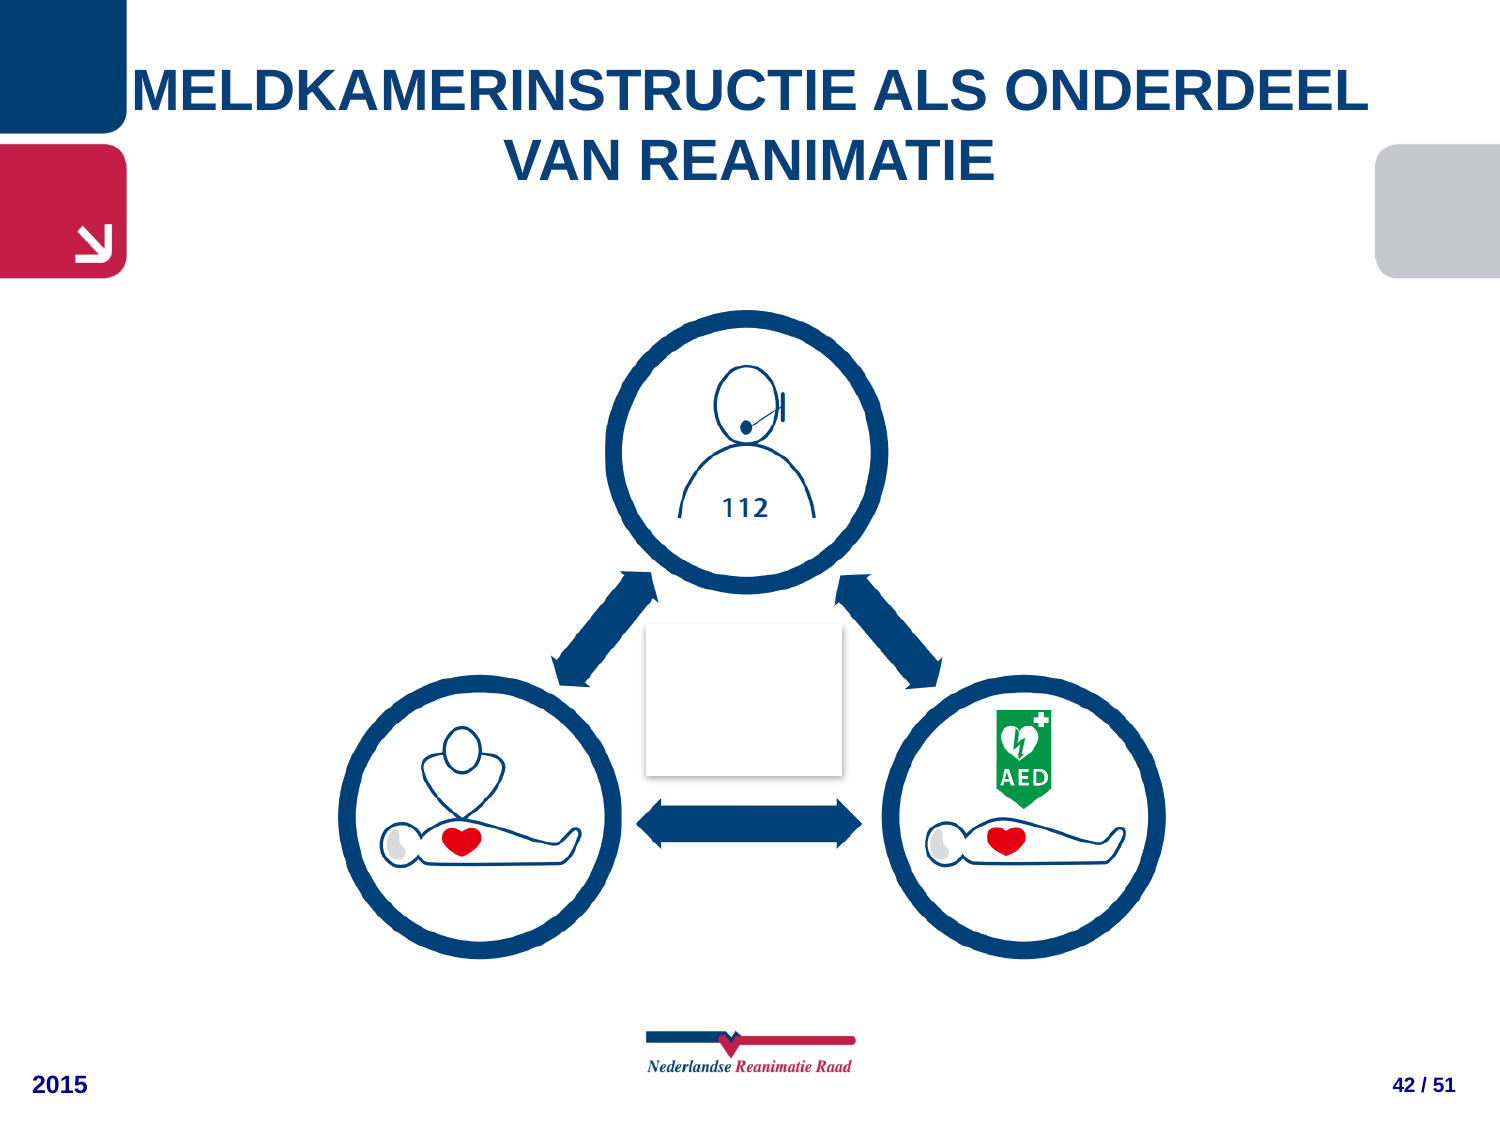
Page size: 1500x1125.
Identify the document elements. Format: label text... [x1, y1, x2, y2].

picture [0, 0, 1500, 1125]
title MELDKAMERINSTRUCTIE ALS ONDERDEEL VAN REANIMATIE [75, 45, 1425, 233]
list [74, 262, 1426, 1006]
